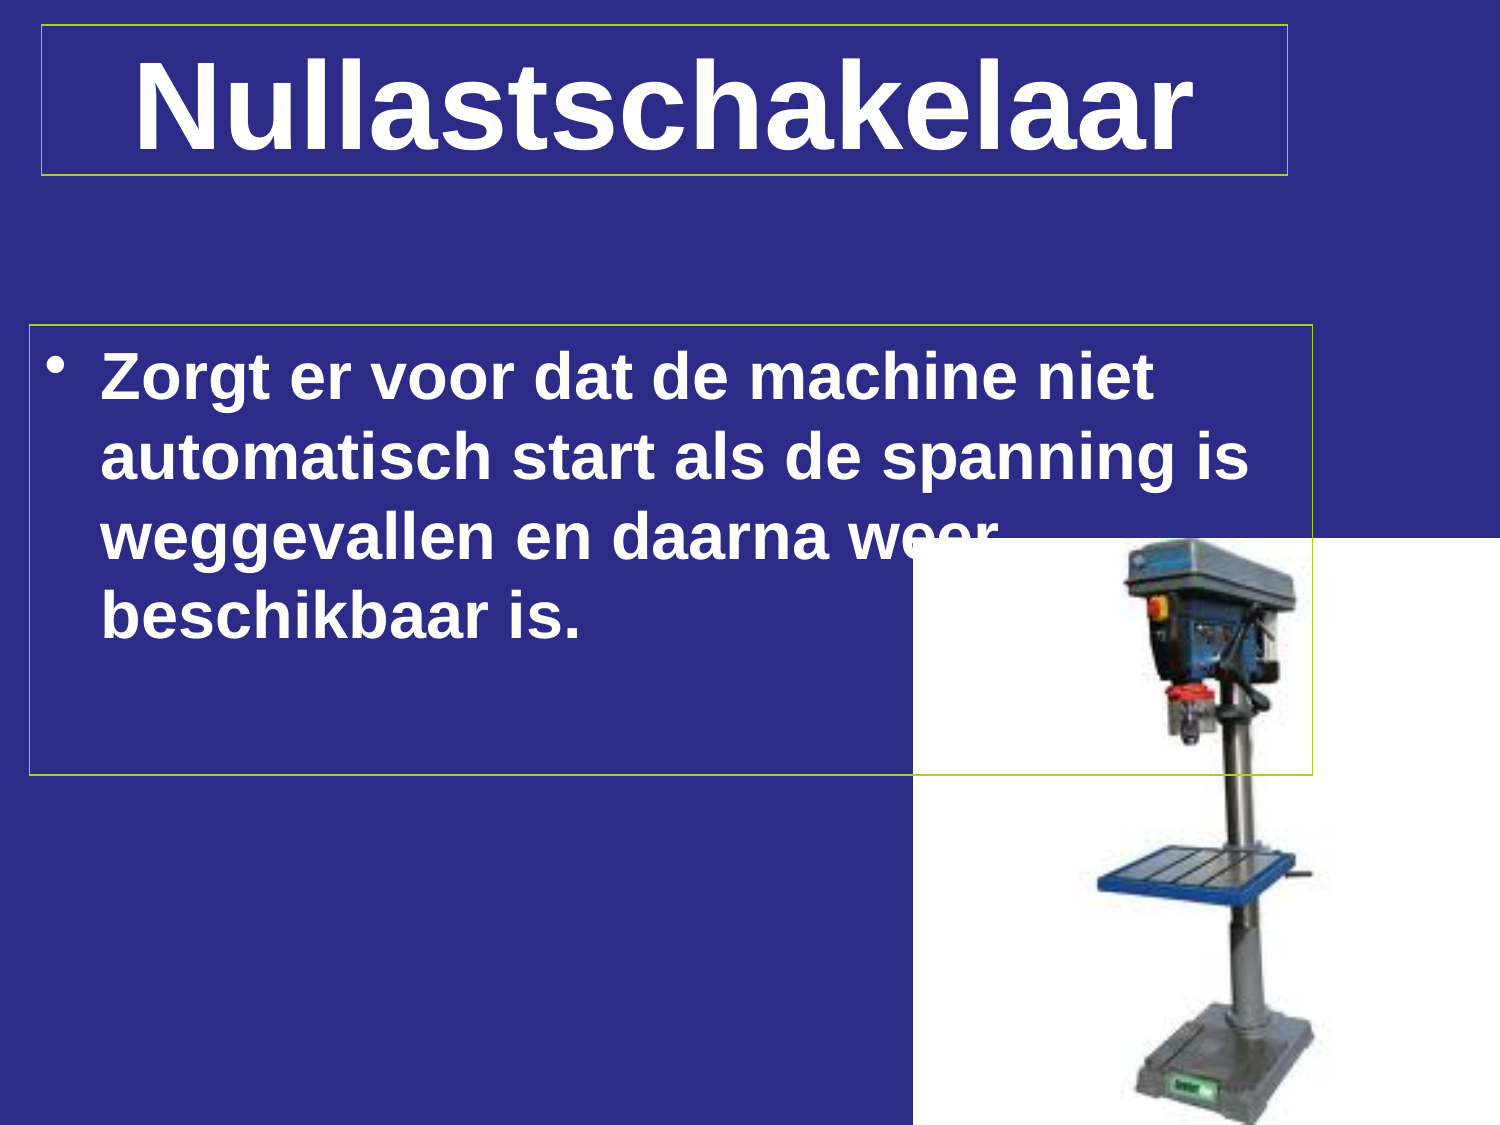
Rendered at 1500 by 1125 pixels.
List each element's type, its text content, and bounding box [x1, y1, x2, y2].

title Nullastschakelaar [41, 24, 1288, 176]
picture [913, 538, 1500, 1125]
list Zorgt er voor dat de machine niet automatisch start als de spanning is weggevallen en daarna weer beschikbaar is. [29, 324, 1313, 776]
